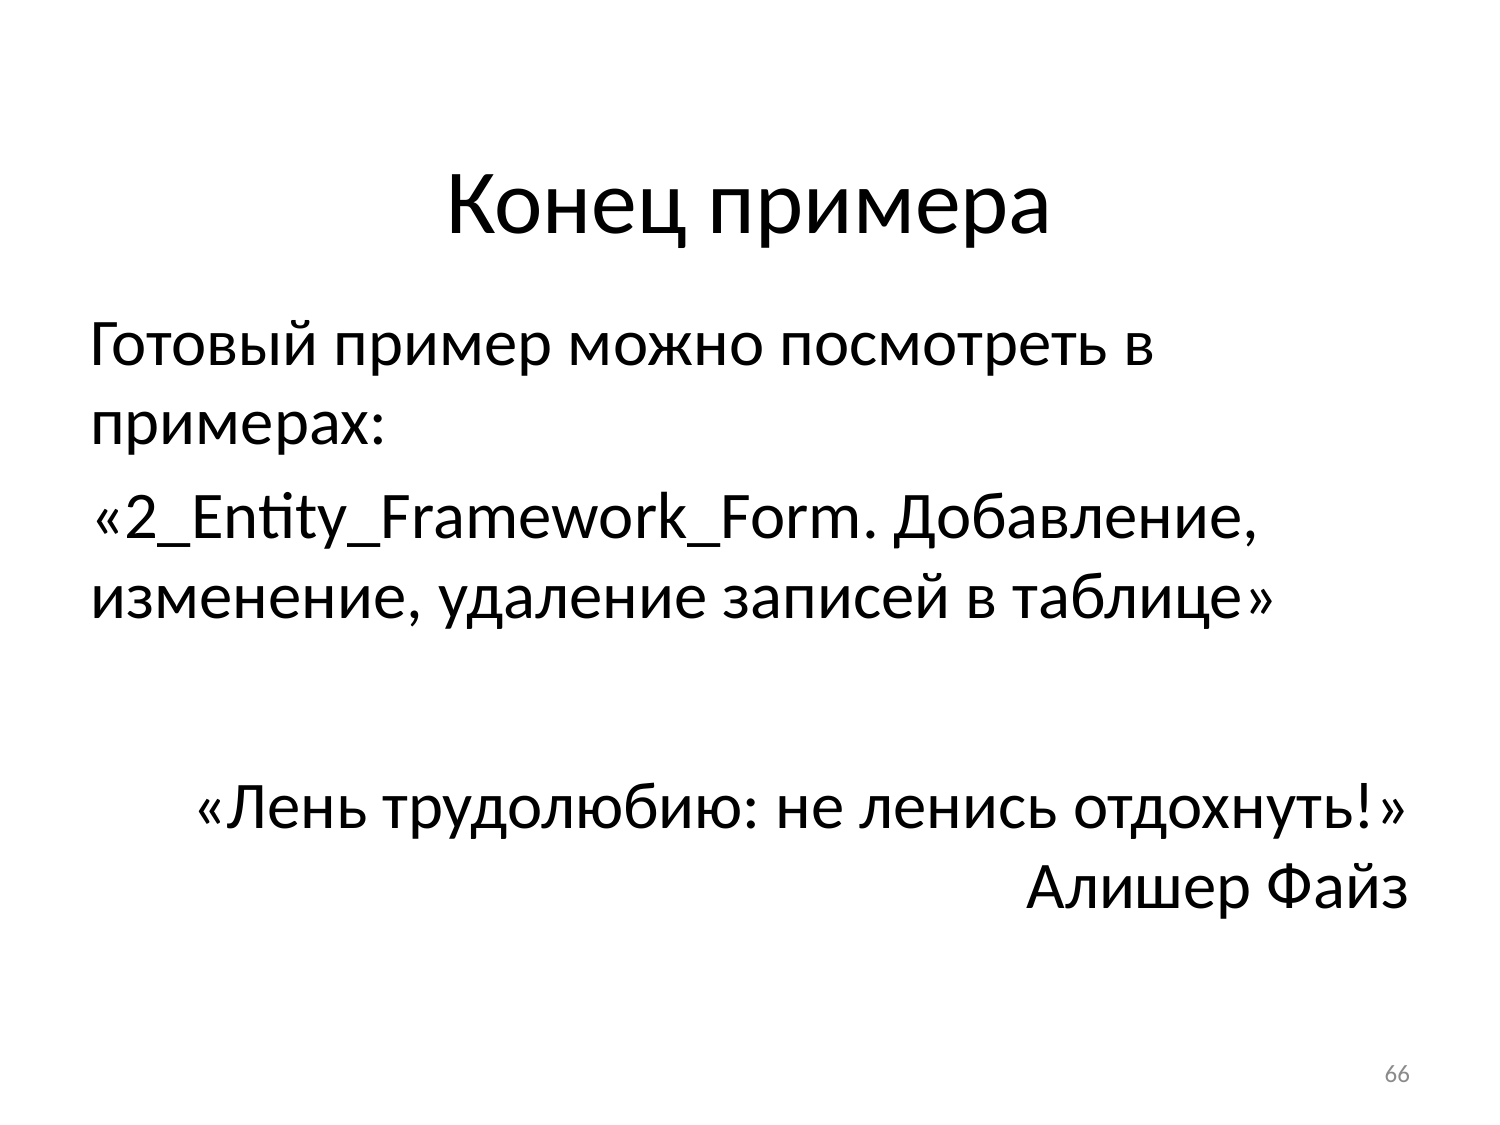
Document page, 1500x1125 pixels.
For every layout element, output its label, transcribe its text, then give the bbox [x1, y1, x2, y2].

title Конец примера [75, 103, 1425, 290]
list «Лень трудолюбию: не ленись отдохнуть!» Алишер Файз [75, 754, 1425, 1044]
slide_number 66 [1074, 1042, 1425, 1103]
text_box Готовый пример можно посмотреть в примерах: «2_Entity_Framework_Form. Добавление, изменение, удаление записей в таблице» [74, 290, 1425, 693]
